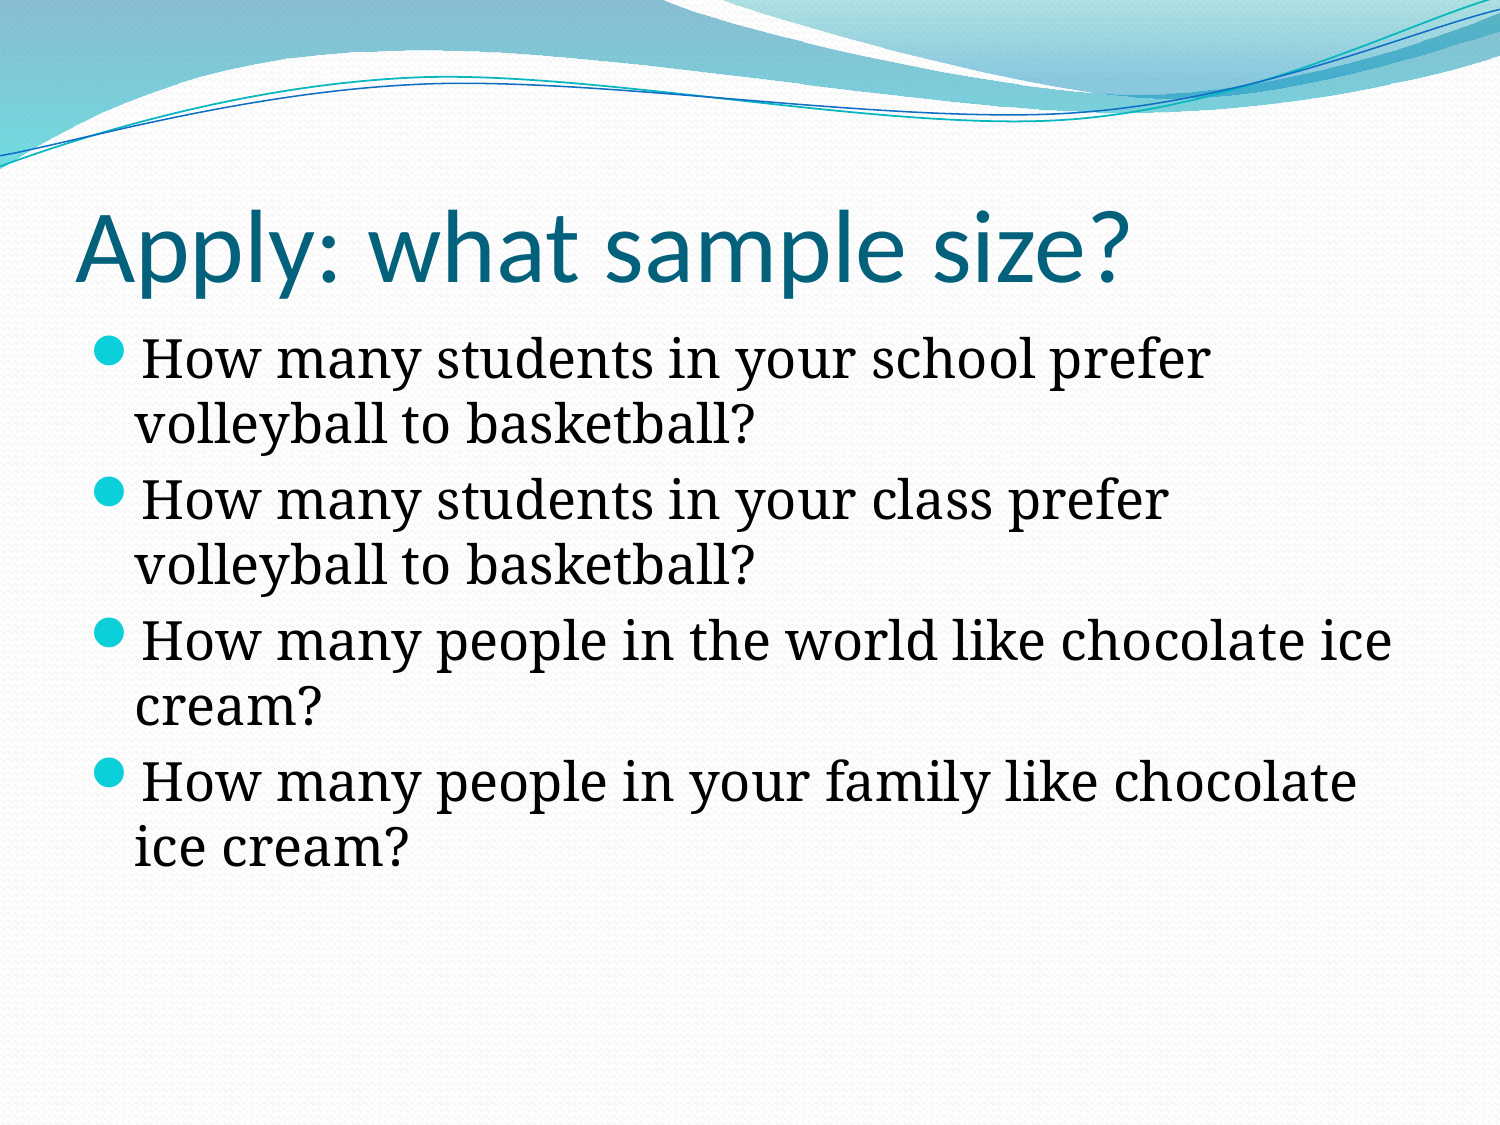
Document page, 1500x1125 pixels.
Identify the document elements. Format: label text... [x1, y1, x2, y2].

title Apply: what sample size? [75, 115, 1425, 303]
list How many students in your school prefer volleyball to basketball? How many students in your class prefer volleyball to basketball? How many people in the world like chocolate ice cream? How many people in your family like chocolate ice cream? [75, 317, 1425, 1038]
